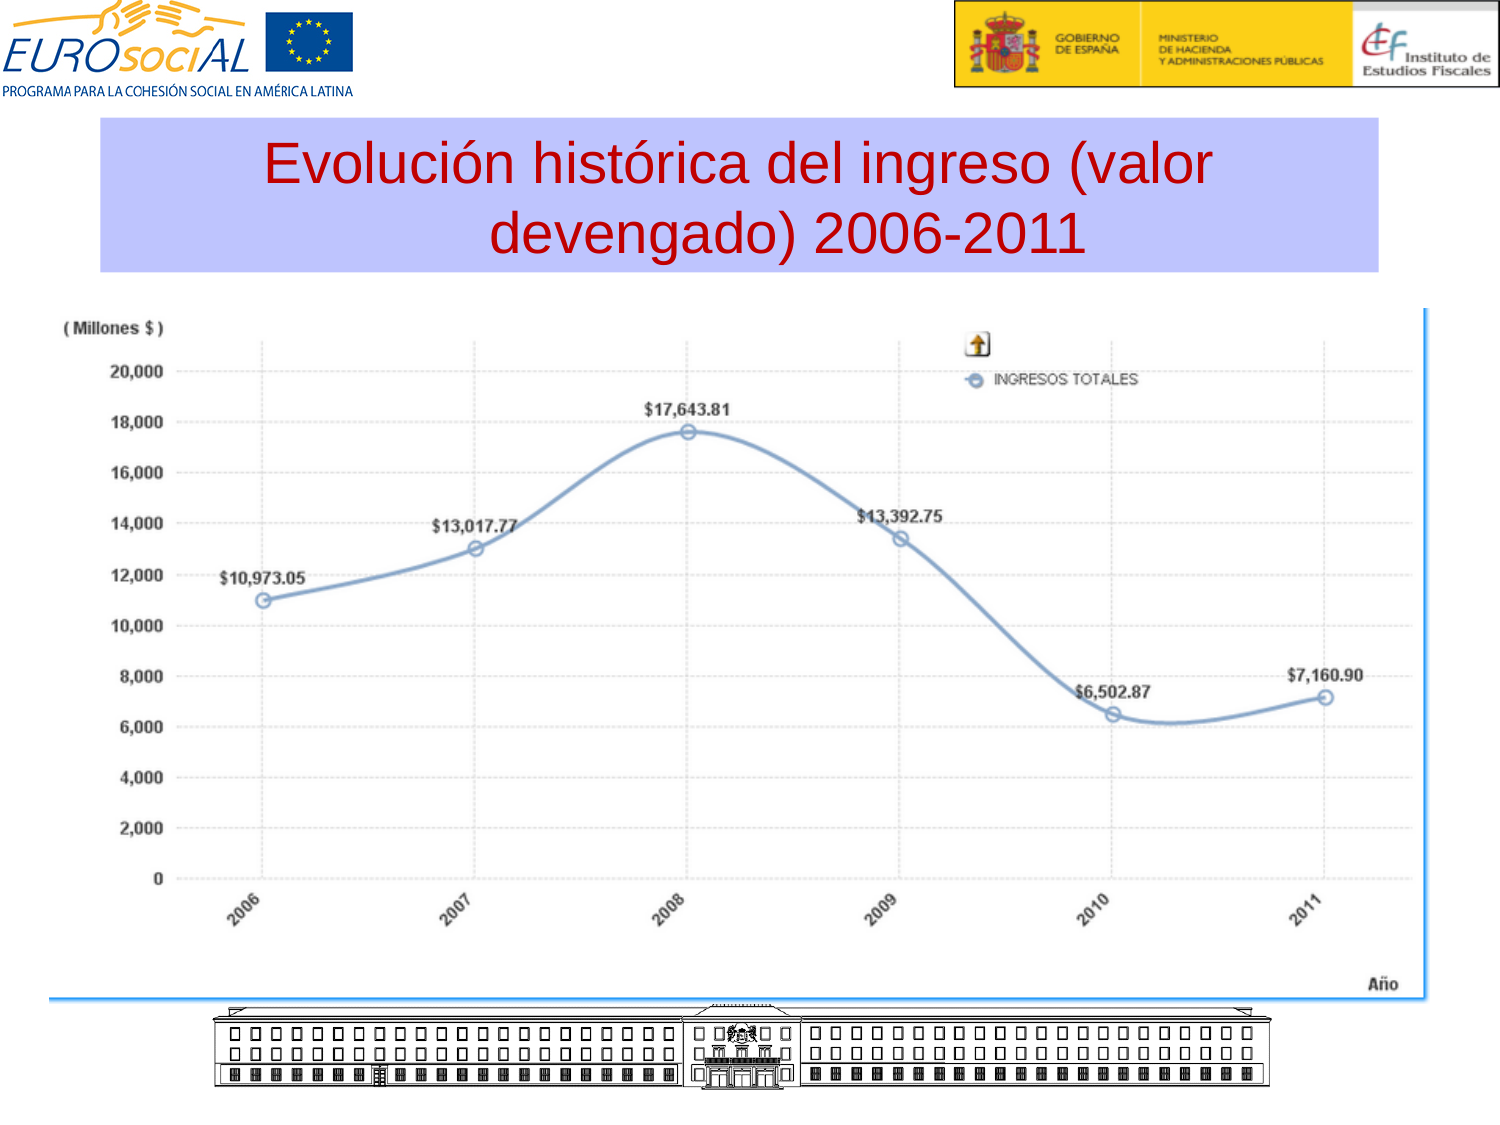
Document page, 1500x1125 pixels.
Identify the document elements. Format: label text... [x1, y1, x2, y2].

text_box Evolución histórica del ingreso (valor devengado) 2006-2011 [100, 117, 1379, 273]
picture [954, 0, 1500, 89]
picture [49, 308, 1430, 1090]
picture [0, 0, 354, 97]
